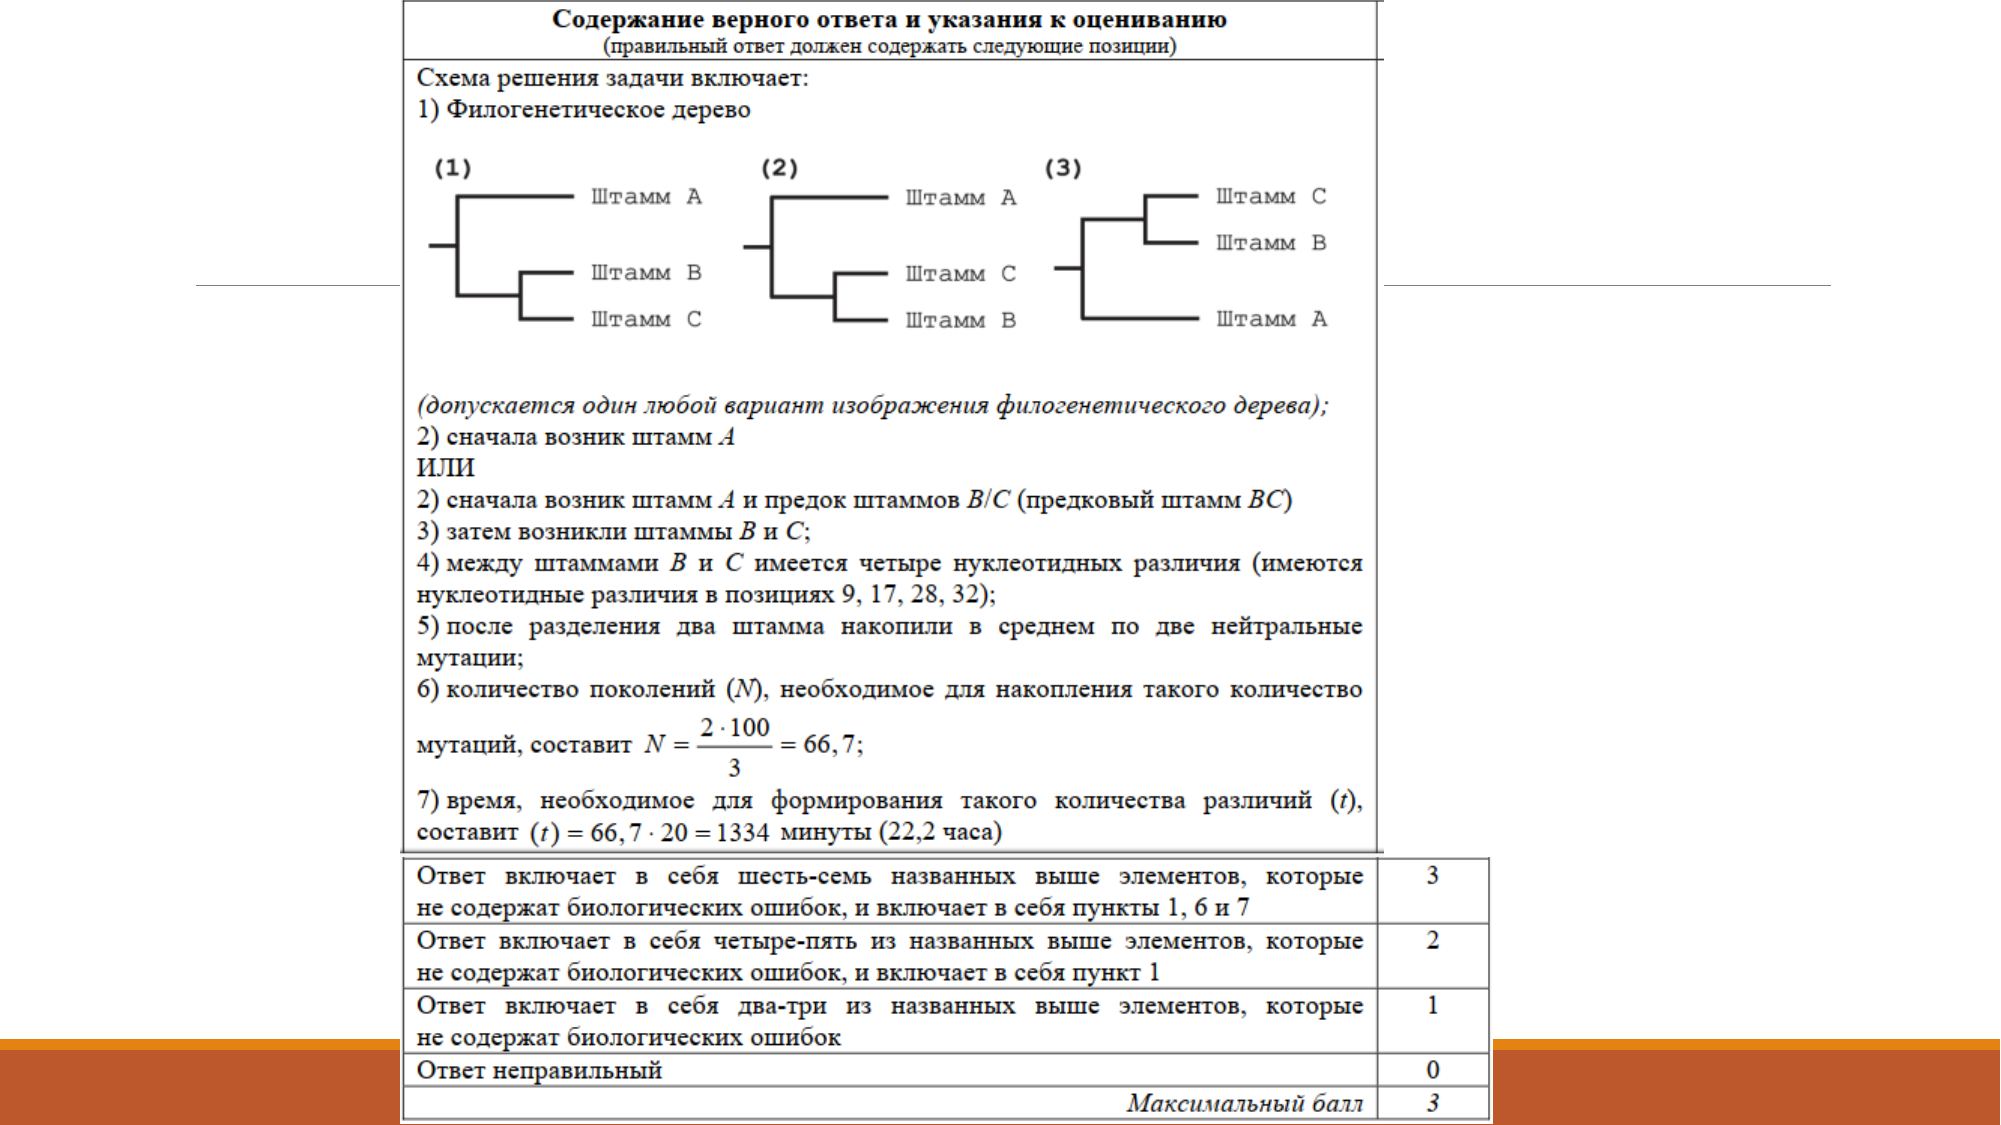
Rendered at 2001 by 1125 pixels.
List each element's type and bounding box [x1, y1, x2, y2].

picture [400, 0, 1493, 1125]
